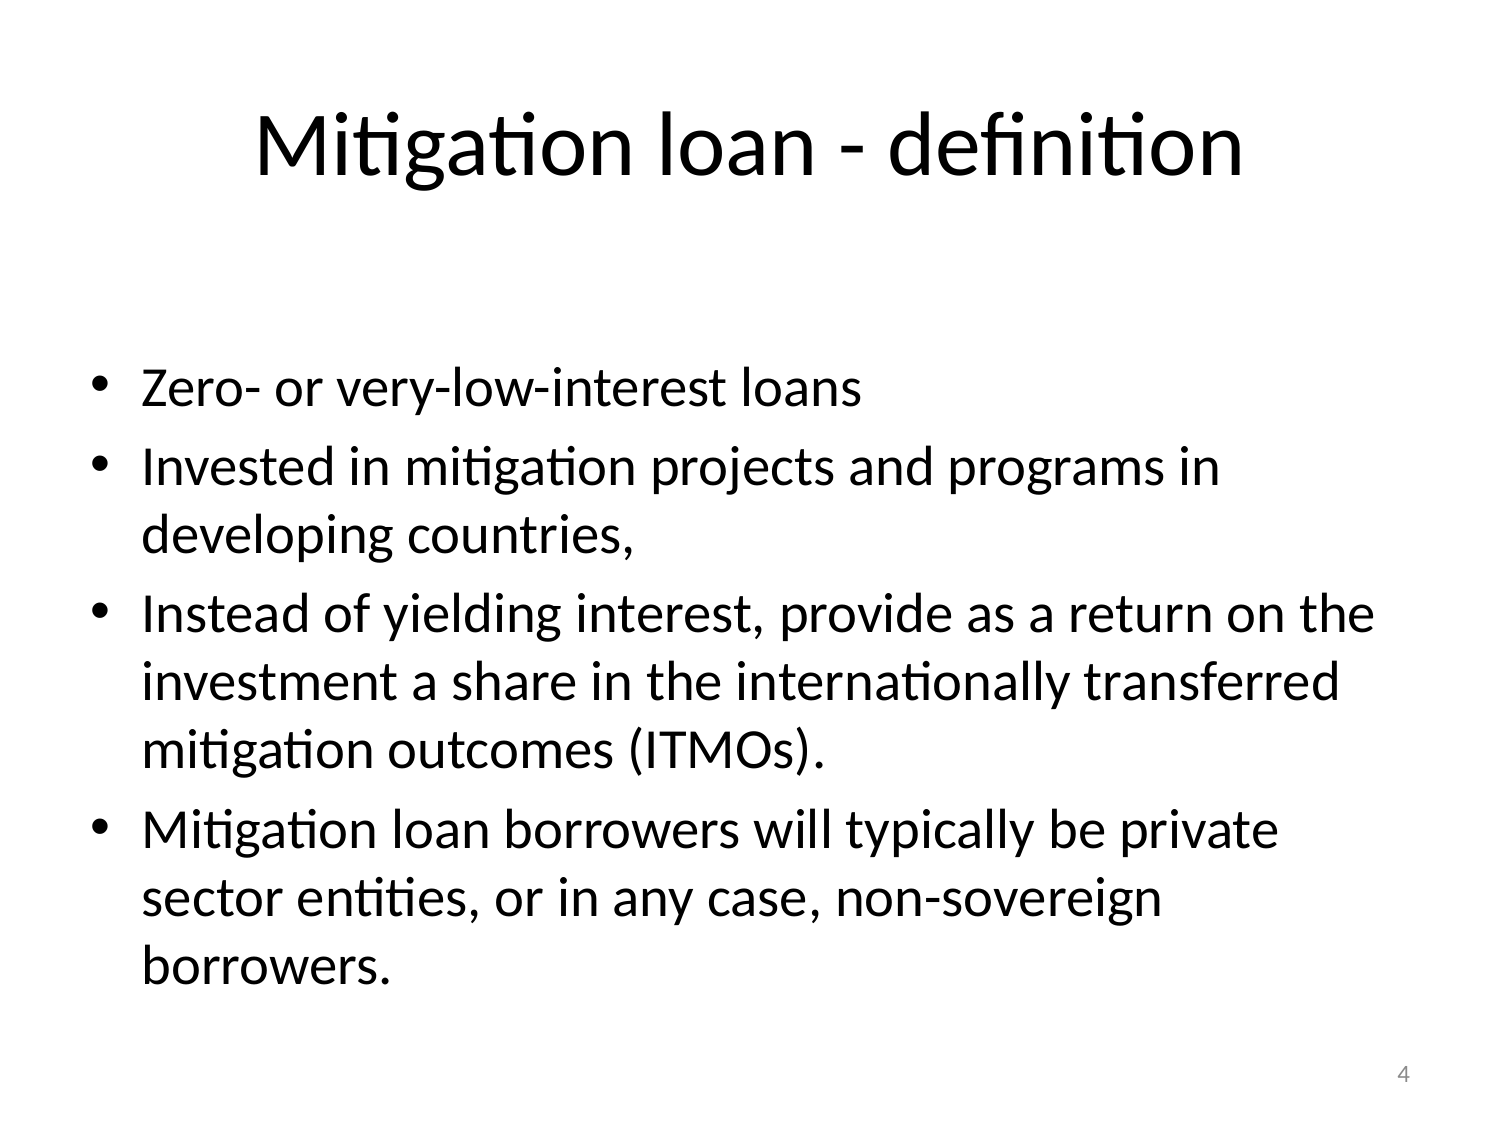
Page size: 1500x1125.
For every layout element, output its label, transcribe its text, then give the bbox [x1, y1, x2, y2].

slide_number 4 [1074, 1042, 1425, 1103]
list Zero- or very-low-interest loans Invested in mitigation projects and programs in developing countries, Instead of yielding interest, provide as a return on the investment a share in the internationally transferred mitigation outcomes (ITMOs). Mitigation loan borrowers will typically be private sector entities, or in any case, non-sovereign borrowers. [75, 262, 1425, 1005]
title Mitigation loan - definition [75, 45, 1425, 233]
